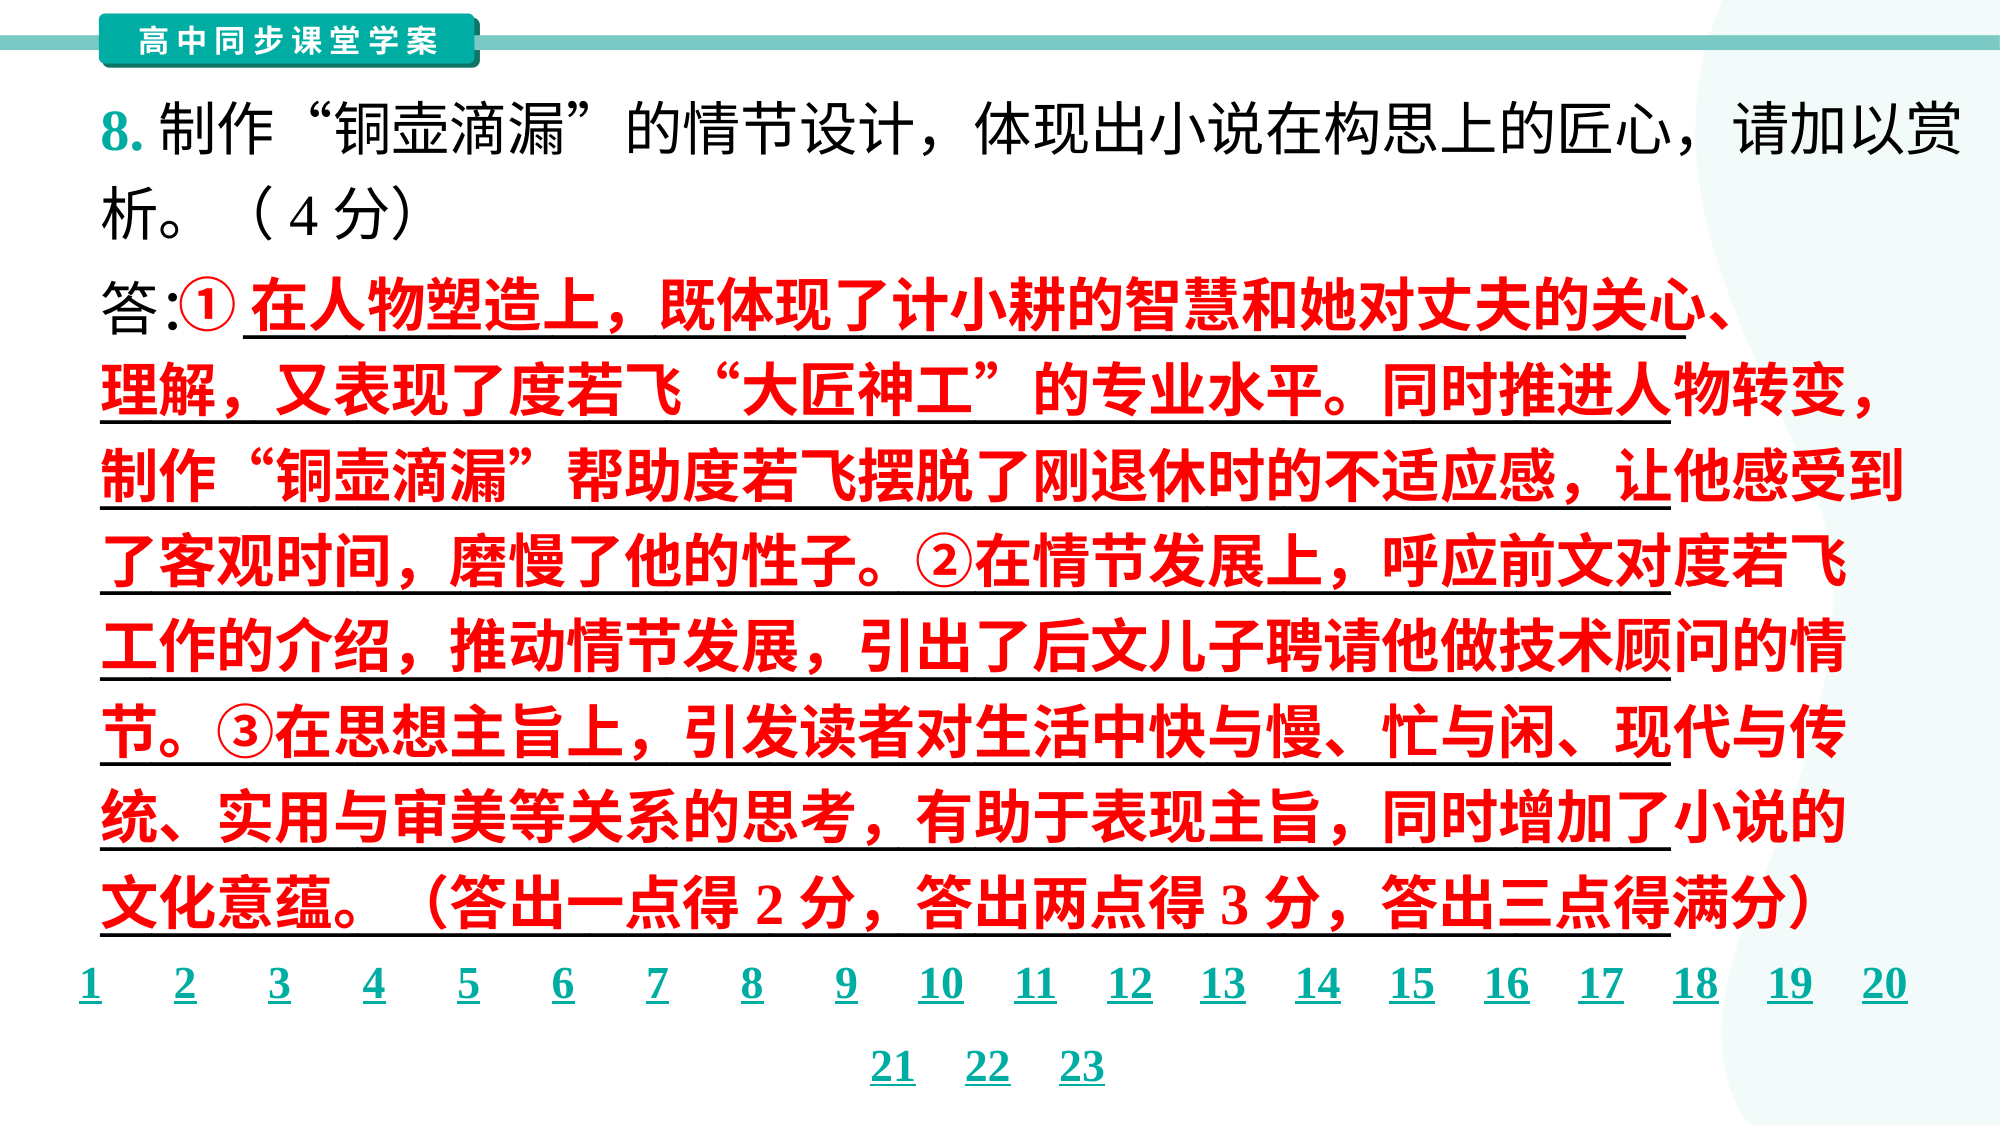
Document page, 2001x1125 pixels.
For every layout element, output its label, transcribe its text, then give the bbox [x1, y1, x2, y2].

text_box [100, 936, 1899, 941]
text_box 8.制作“铜壶滴漏”的情节设计，体现出小说在构思上的匠心，请加以赏 析。（4分） [100, 76, 1899, 248]
picture [0, 0, 2000, 1125]
text_box ①在人物塑造上，既体现了计小耕的智慧和她对丈夫的关心、 理解，又表现了度若飞“大匠神工”的专业水平。同时推进人物转变， 制作“铜壶滴漏”帮助度若飞摆脱了刚退休时的不适应感，让他感受到 了客观时间，磨慢了他的性子。②在情节发展上，呼应前文对度若飞 工作的介绍，推动情节发展，引出了后文儿子聘请他做技术顾问的情 节。③在思想主旨上，引发读者对生活中快与慢、忙与闲、现代与传 统、实用与审美等关系的思考，有助于表现主旨，同时增加了小说的 文化意蕴。（答出一点得2分，答出两点得3分，答出三点得满分） [100, 252, 1899, 936]
